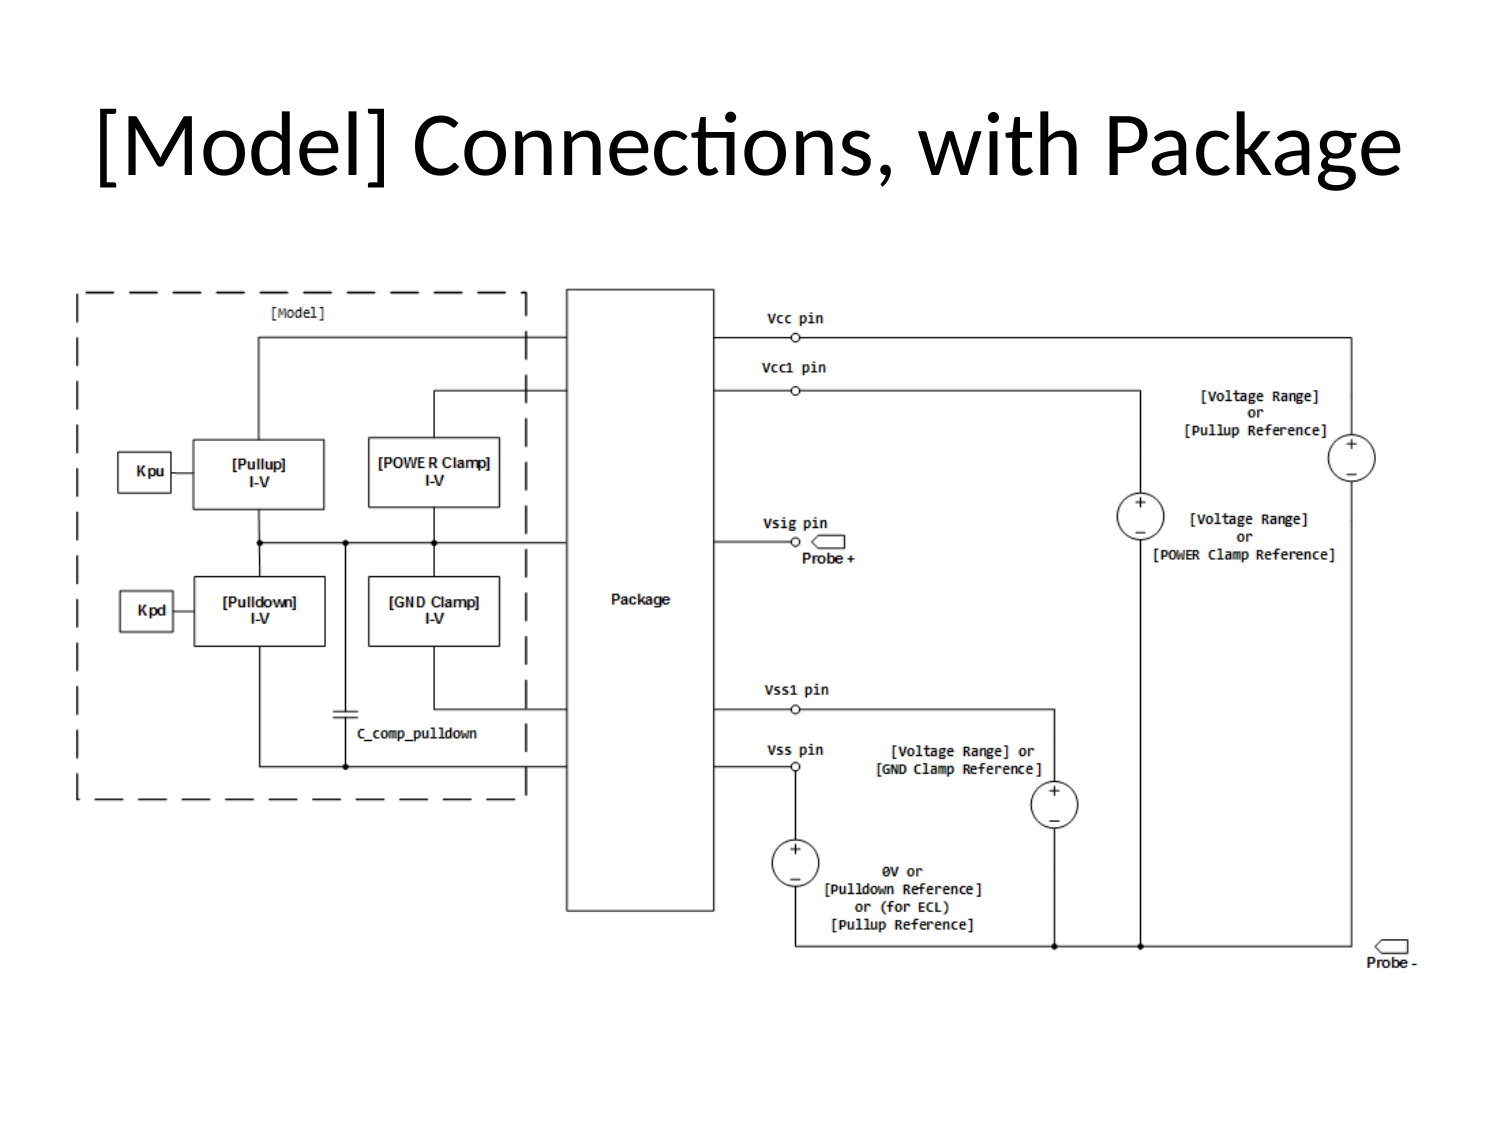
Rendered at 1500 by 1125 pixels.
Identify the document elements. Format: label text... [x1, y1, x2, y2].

title [Model] Connections, with Package [75, 45, 1425, 233]
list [74, 288, 1426, 979]
